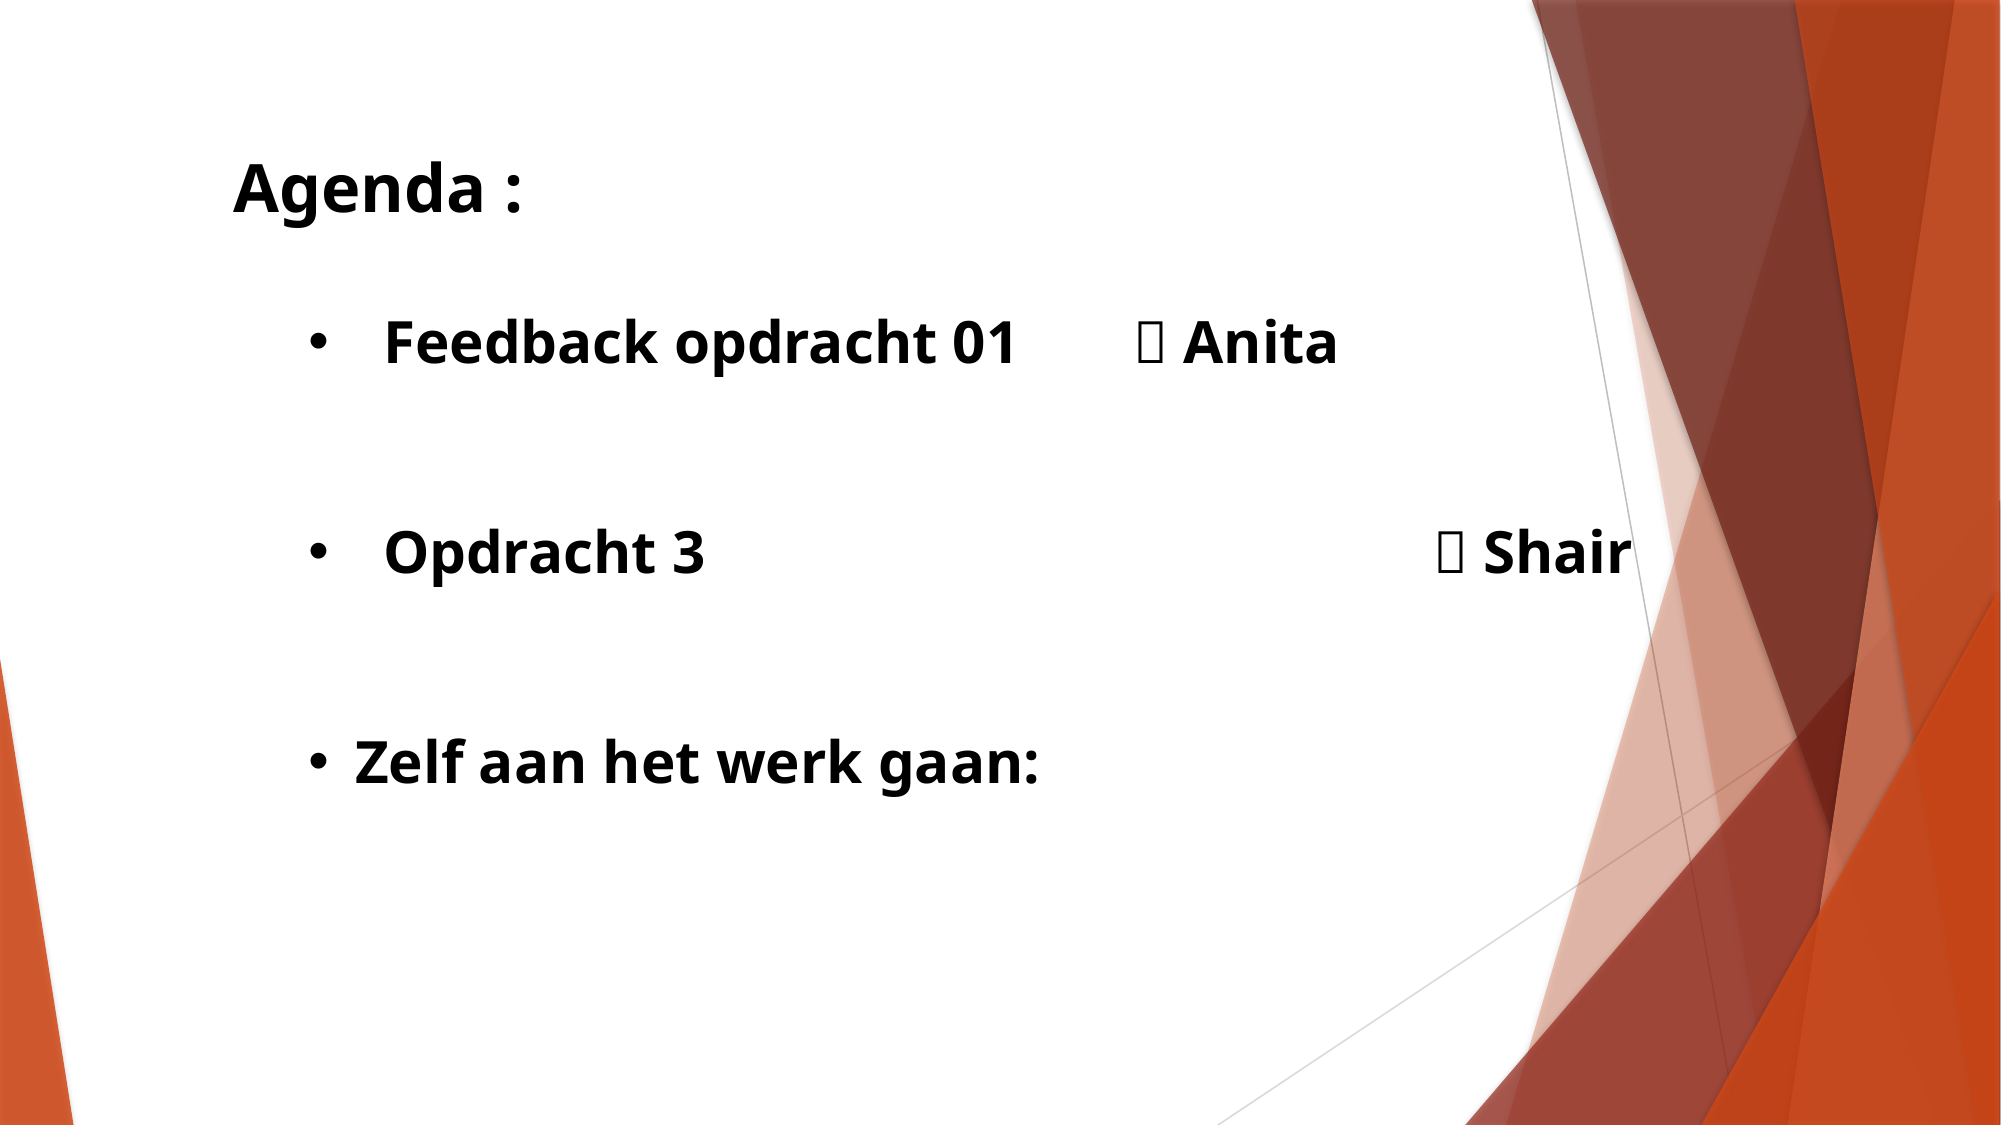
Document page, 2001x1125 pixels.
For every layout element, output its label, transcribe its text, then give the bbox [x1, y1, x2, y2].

text_box Agenda : Feedback opdracht 01  Anita Opdracht 3  Shair Zelf aan het werk gaan: [218, 138, 1794, 1008]
